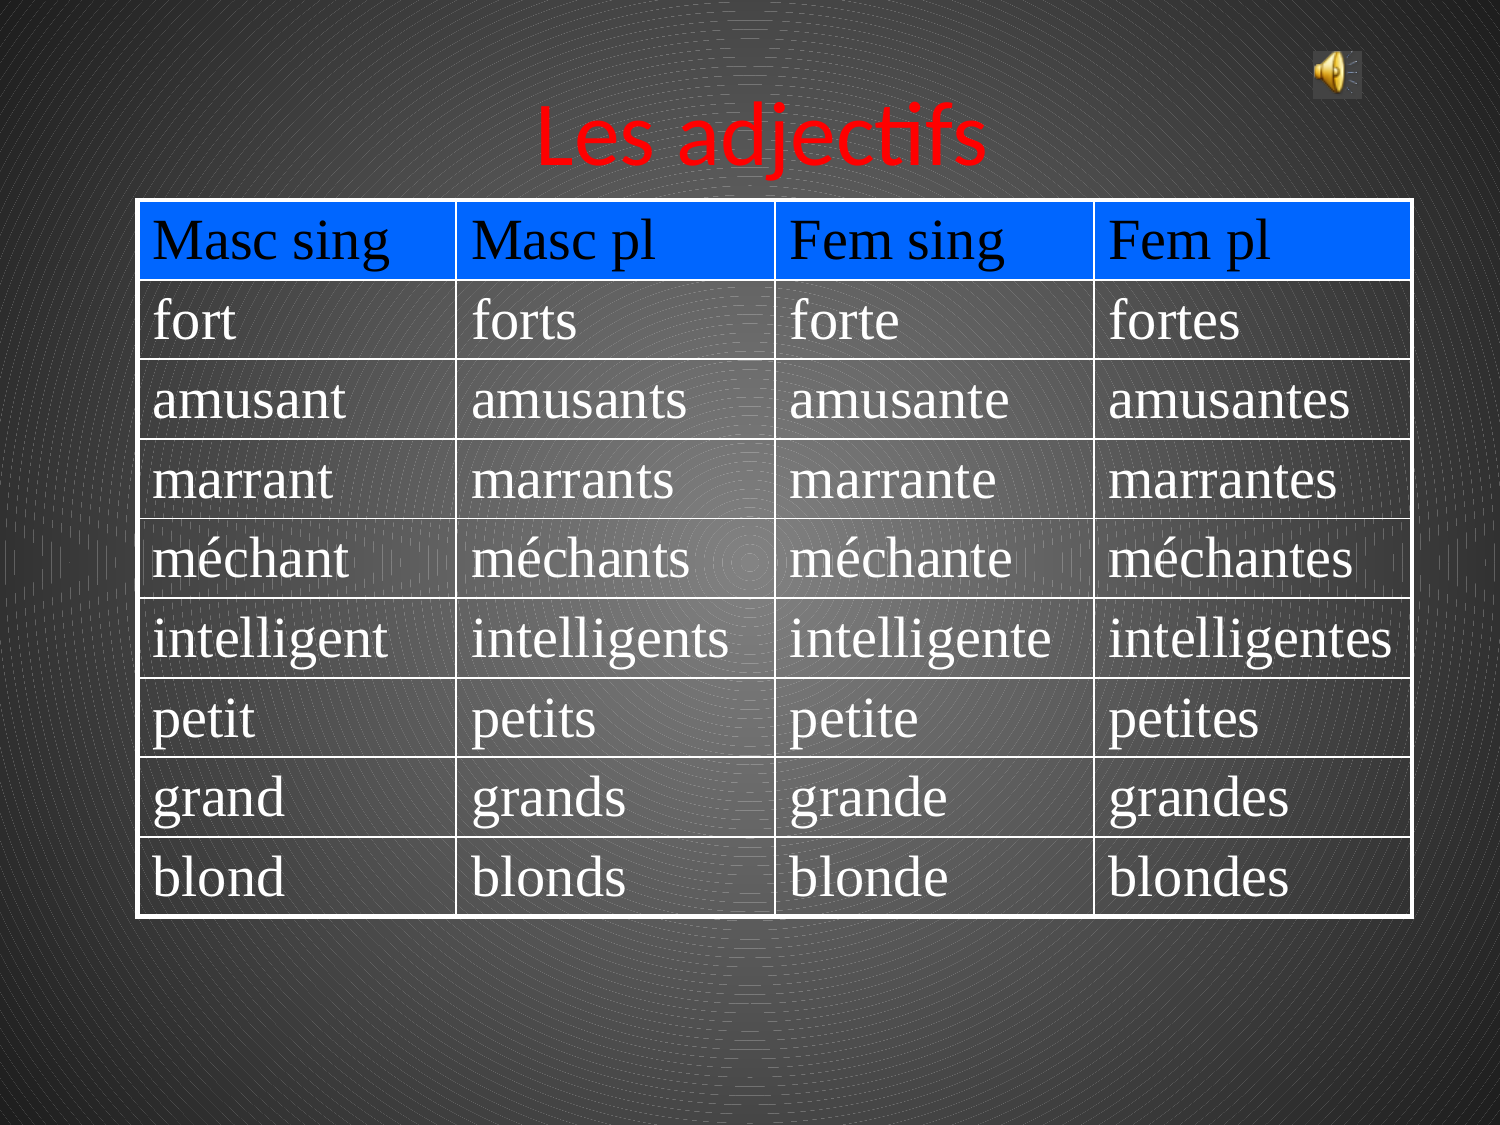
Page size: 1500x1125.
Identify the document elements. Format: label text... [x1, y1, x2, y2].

table_cell blonde [776, 838, 1093, 914]
table_cell fort [140, 281, 455, 358]
table_cell intelligente [776, 599, 1093, 677]
table_cell forts [457, 281, 774, 358]
table_cell marrants [457, 440, 774, 518]
table_header Fem pl [1095, 202, 1410, 279]
picture [1312, 49, 1363, 101]
table_cell petits [457, 679, 774, 756]
table_cell blondes [1095, 838, 1410, 914]
table_cell blond [140, 838, 455, 914]
table_cell grands [457, 758, 774, 836]
table_cell fortes [1095, 281, 1410, 358]
table_cell méchantes [1095, 519, 1410, 597]
table_cell marrant [140, 440, 455, 518]
table_cell petites [1095, 679, 1410, 756]
table_cell intelligents [457, 599, 774, 677]
table_cell amusantes [1095, 360, 1410, 438]
table_cell amusants [457, 360, 774, 438]
table_header Masc pl [457, 202, 774, 279]
table_cell méchant [140, 519, 455, 597]
table_header Masc sing [140, 202, 455, 279]
table_cell grande [776, 758, 1093, 836]
table_cell intelligent [140, 599, 455, 677]
table_cell méchante [776, 519, 1093, 597]
table_cell marrantes [1095, 440, 1410, 518]
table_cell grandes [1095, 758, 1410, 836]
table_cell petit [140, 679, 455, 756]
title Les adjectifs [87, 62, 1438, 196]
table_cell amusante [776, 360, 1093, 438]
table_cell grand [140, 758, 455, 836]
table_cell forte [776, 281, 1093, 358]
table_cell blonds [457, 838, 774, 914]
table_cell méchants [457, 519, 774, 597]
table_cell marrante [776, 440, 1093, 518]
table_header Fem sing [776, 202, 1093, 279]
table_cell petite [776, 679, 1093, 756]
table_cell intelligentes [1095, 599, 1410, 677]
table_cell amusant [140, 360, 455, 438]
